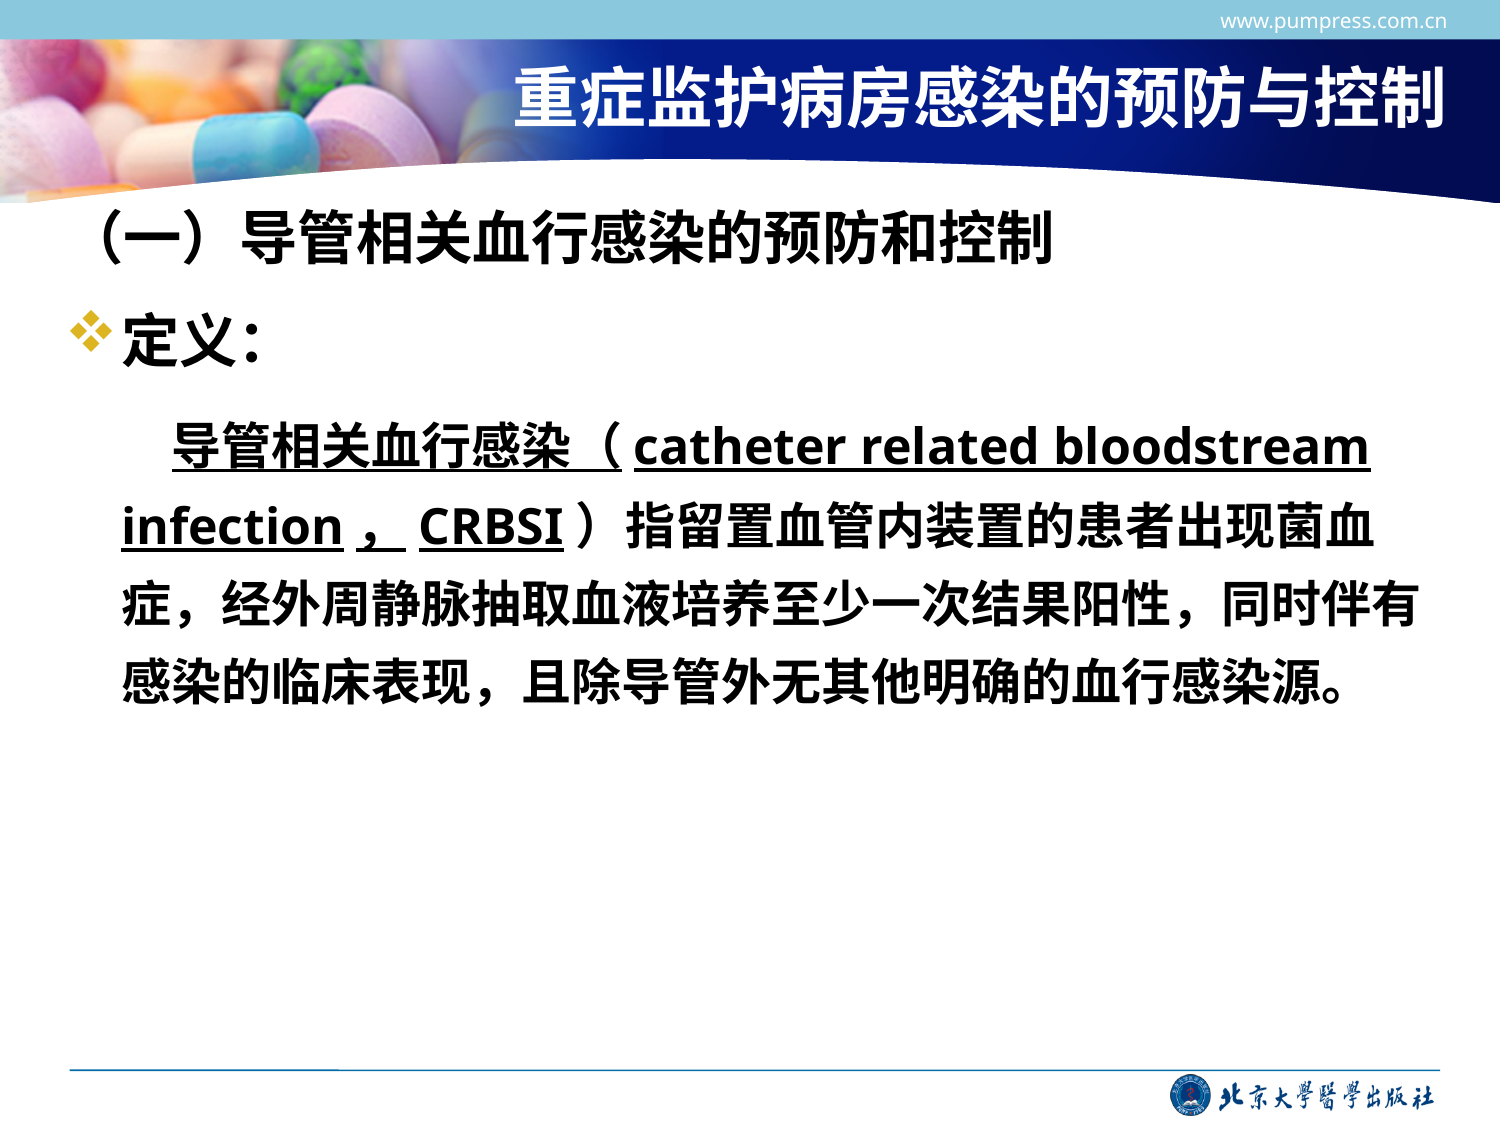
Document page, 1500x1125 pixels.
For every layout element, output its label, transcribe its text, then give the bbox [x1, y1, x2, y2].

picture [0, 40, 1500, 203]
title 重症监护病房感染的预防与控制 [137, 50, 1463, 143]
slide_number www.pumpress.com.cn [1024, 0, 1463, 38]
list （一）导管相关血行感染的预防和控制 定义： 导管相关血行感染（catheter related bloodstream infection，CRBSI）指留置血管内装置的患者出现菌血症，经外周静脉抽取血液培养至少一次结果阳性，同时伴有感染的临床表现，且除导管外无其他明确的血行感染源。 [50, 172, 1463, 973]
picture [1170, 1074, 1436, 1118]
